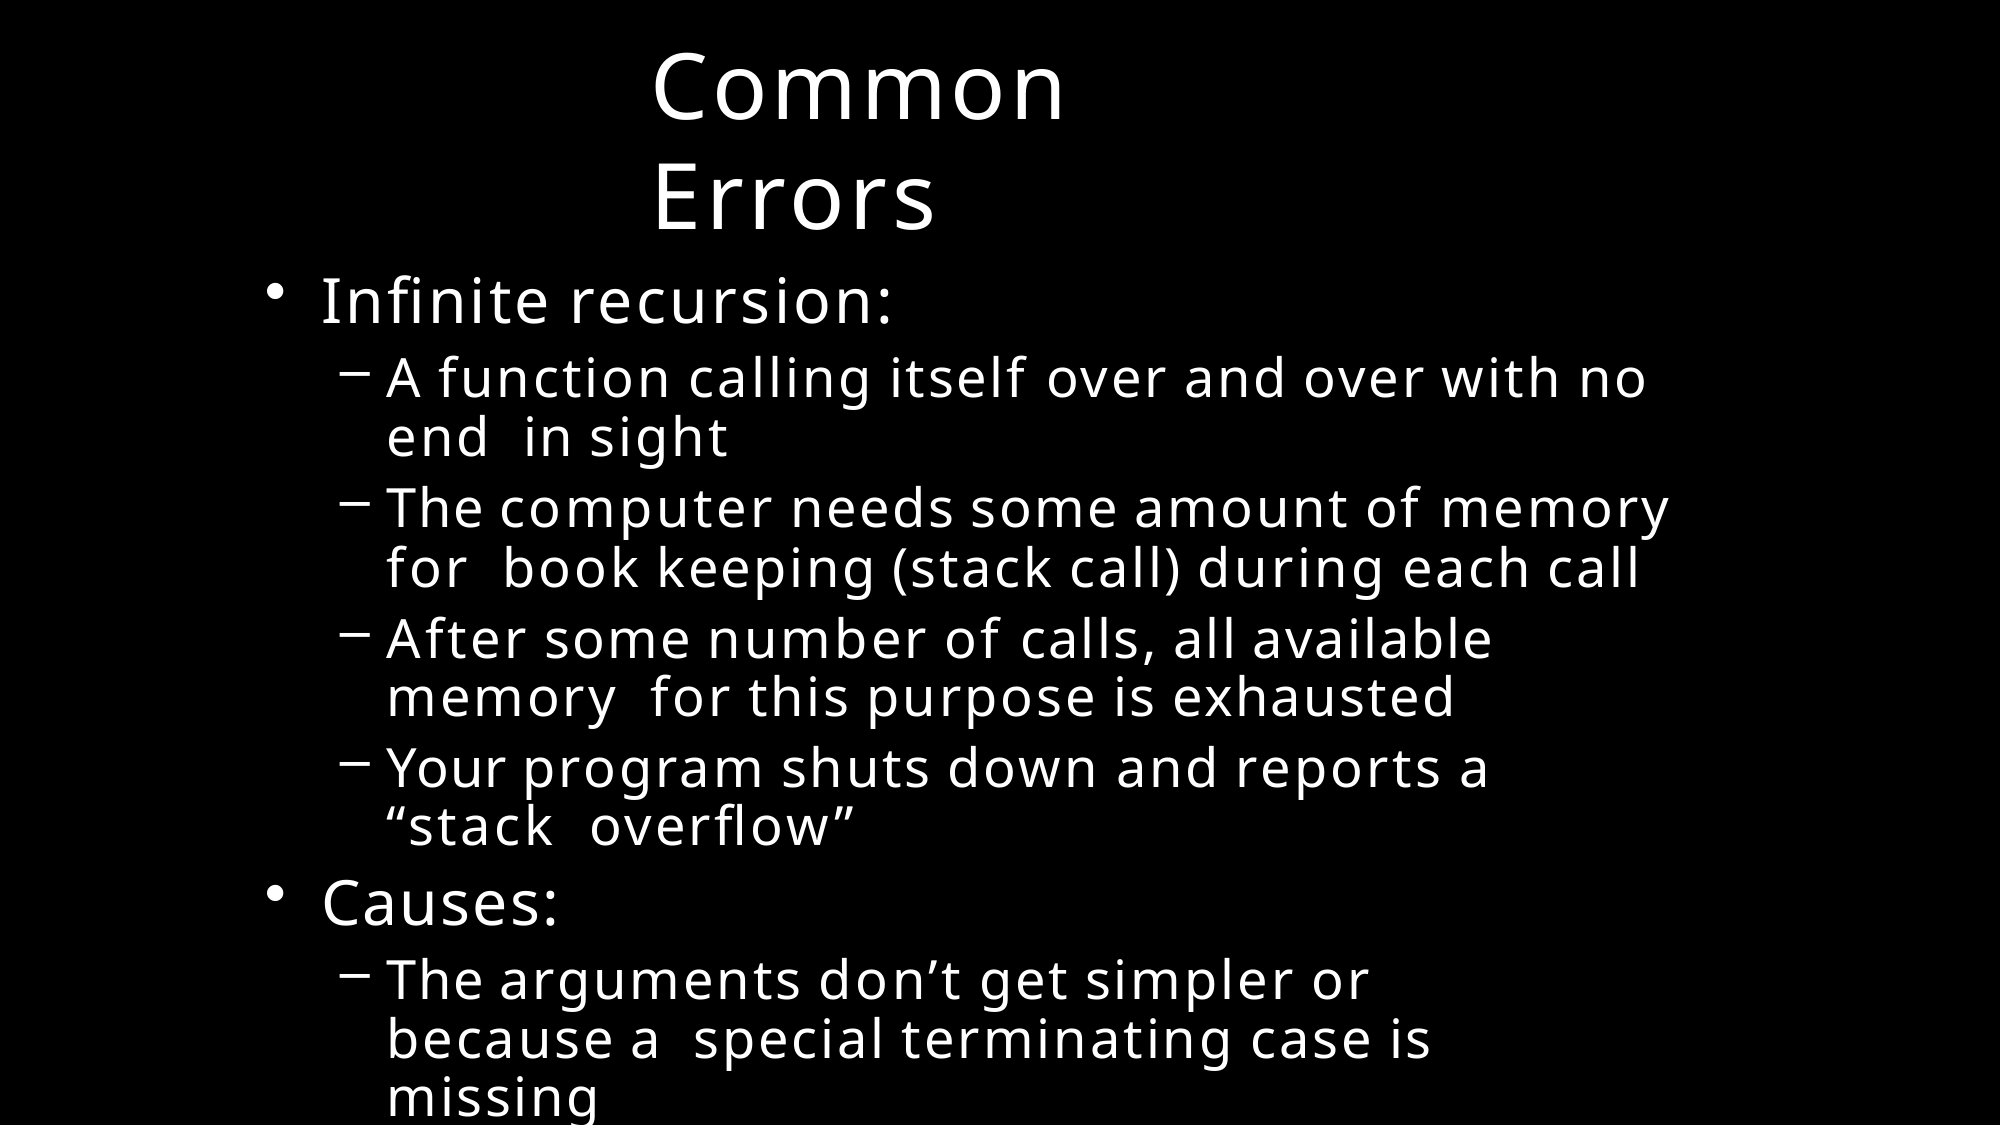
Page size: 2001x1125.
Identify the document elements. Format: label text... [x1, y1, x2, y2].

title Common Errors [648, 25, 1352, 248]
text_box Infinite recursion: A function calling itself over and over with no end in sight The computer needs some amount of memory for book keeping (stack call) during each call After some number of calls, all available memory for this purpose is exhausted Your program shuts down and reports a “stack overflow” Causes: The arguments don’t get simpler or because a special terminating case is missing [262, 252, 1683, 1125]
